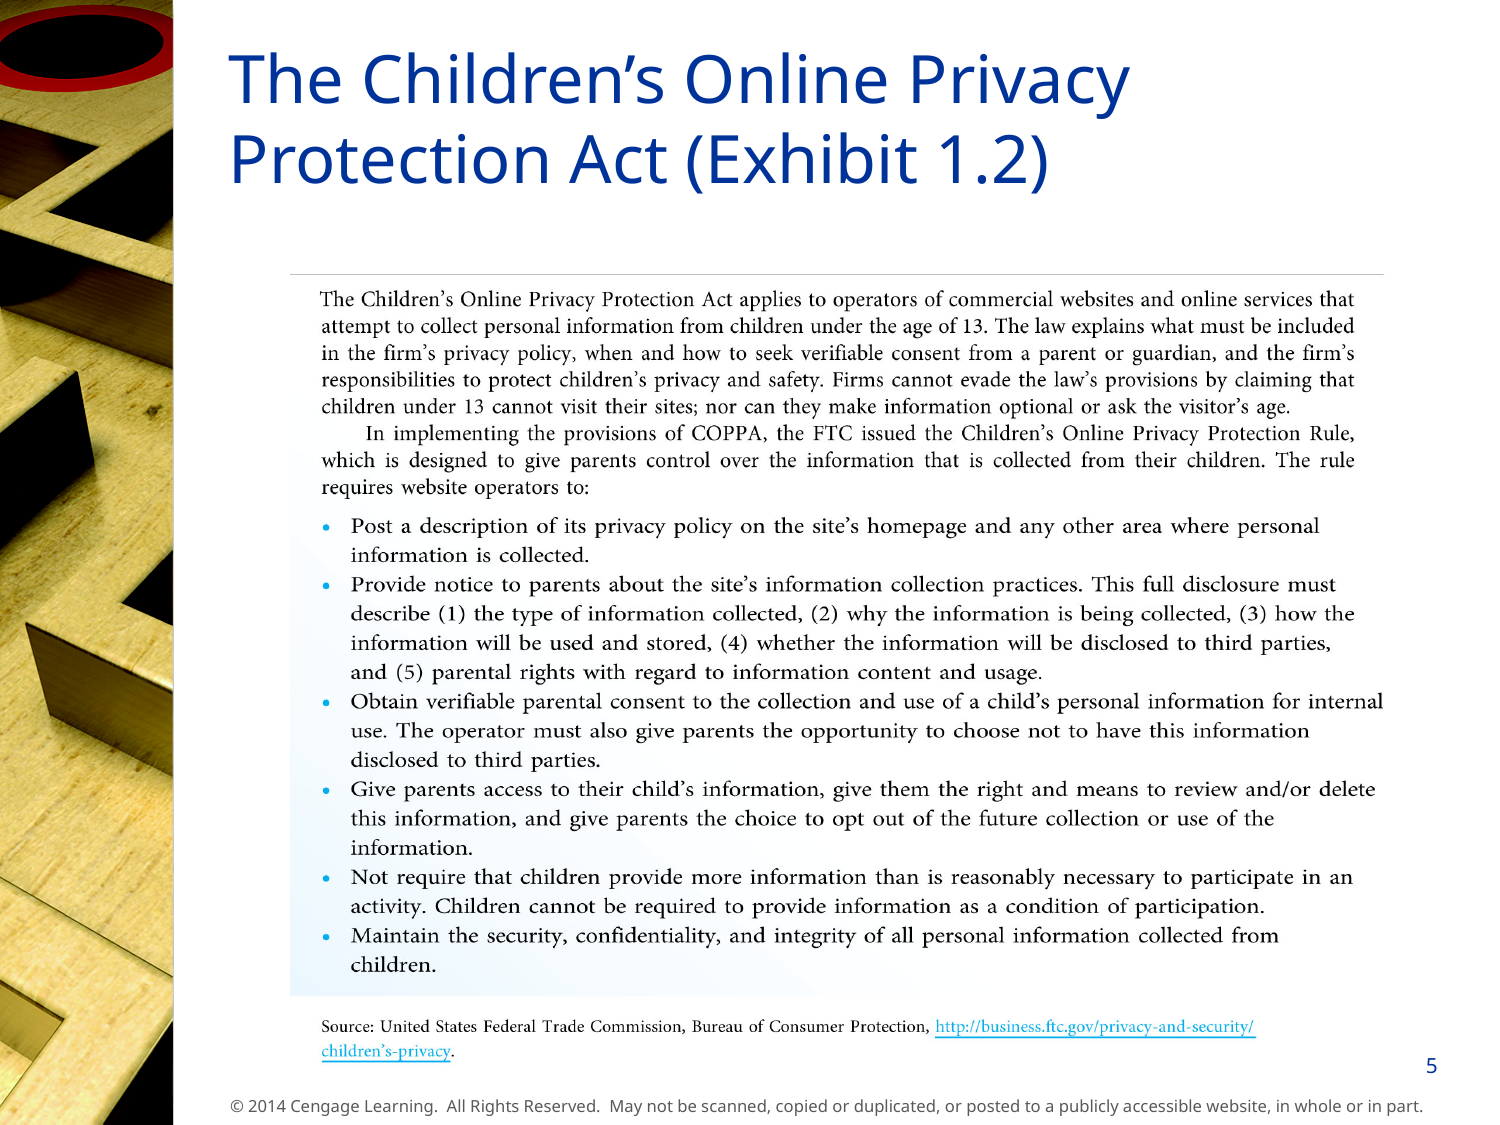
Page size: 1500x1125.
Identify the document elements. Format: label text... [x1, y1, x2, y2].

slide_number 5 [1386, 1037, 1478, 1097]
picture [0, 0, 174, 1125]
title The Children’s Online Privacy Protection Act (Exhibit 1.2) [213, 29, 1454, 213]
picture [290, 274, 1387, 1068]
